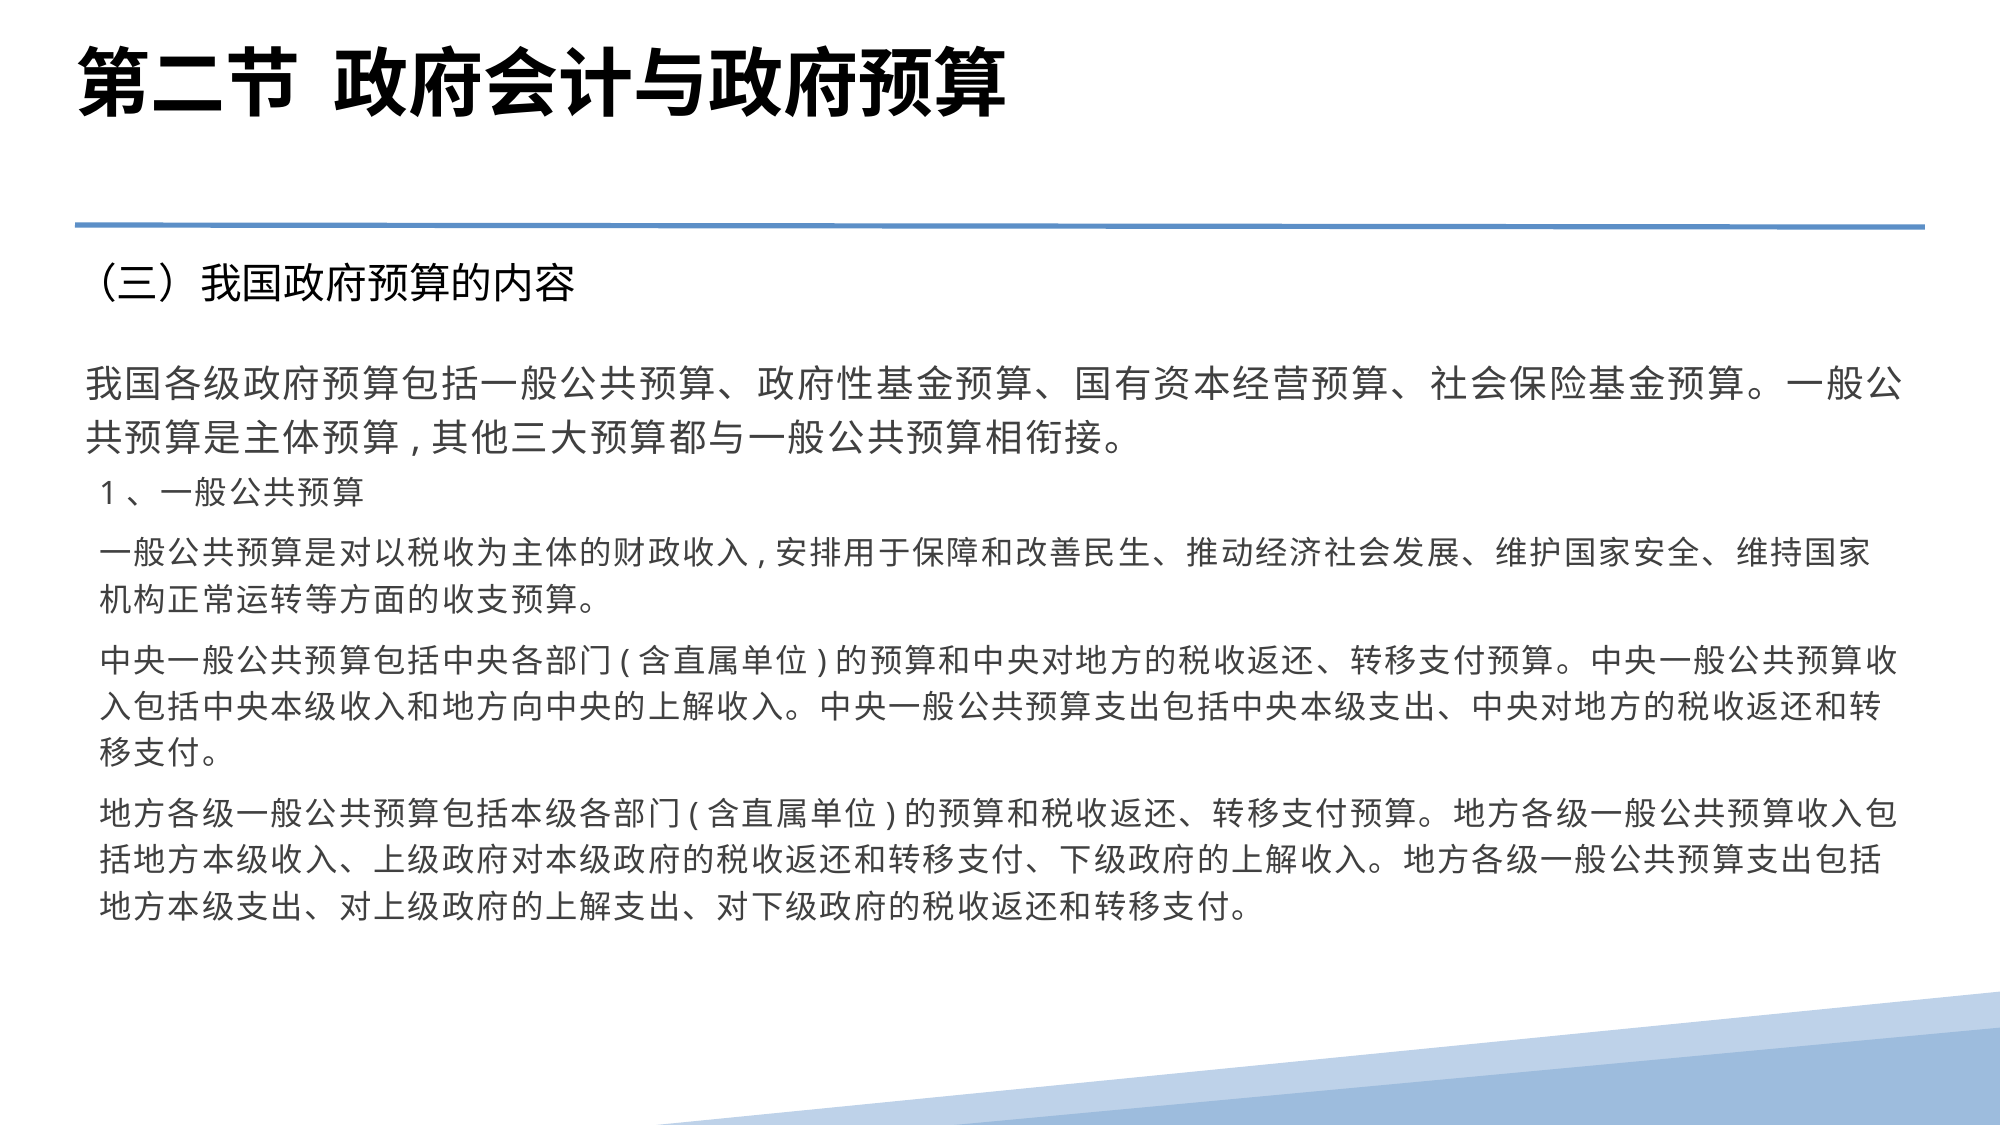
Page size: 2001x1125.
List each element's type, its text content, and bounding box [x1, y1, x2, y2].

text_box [656, 991, 2000, 1125]
text_box （三）我国政府预算的内容 [75, 247, 1925, 323]
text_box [74, 224, 1925, 228]
text_box 我国各级政府预算包括一般公共预算、政府性基金预算、国有资本经营预算、社会保险基金预算。一般公共预算是主体预算,其他三大预算都与一般公共预算相衔接。 [75, 328, 1925, 483]
text_box 1、一般公共预算 一般公共预算是对以税收为主体的财政收入,安排用于保障和改善民生、推动经济社会发展、维护国家安全、维持国家机构正常运转等方面的收支预算。 中央一般公共预算包括中央各部门(含直属单位)的预算和中央对地方的税收返还、转移支付预算。中央一般公共预算收入包括中央本级收入和地方向中央的上解收入。中央一般公共预算支出包括中央本级支出、中央对地方的税收返还和转移支付。 地方各级一般公共预算包括本级各部门(含直属单位)的预算和税收返还、转移支付预算。地方各级一般公共预算收入包括地方本级收入、上级政府对本级政府的税收返还和转移支付、下级政府的上解收入。地方各级一般公共预算支出包括地方本级支出、对上级政府的上解支出、对下级政府的税收返还和转移支付。 [88, 458, 1916, 931]
text_box 第二节 政府会计与政府预算 [75, 24, 1925, 125]
